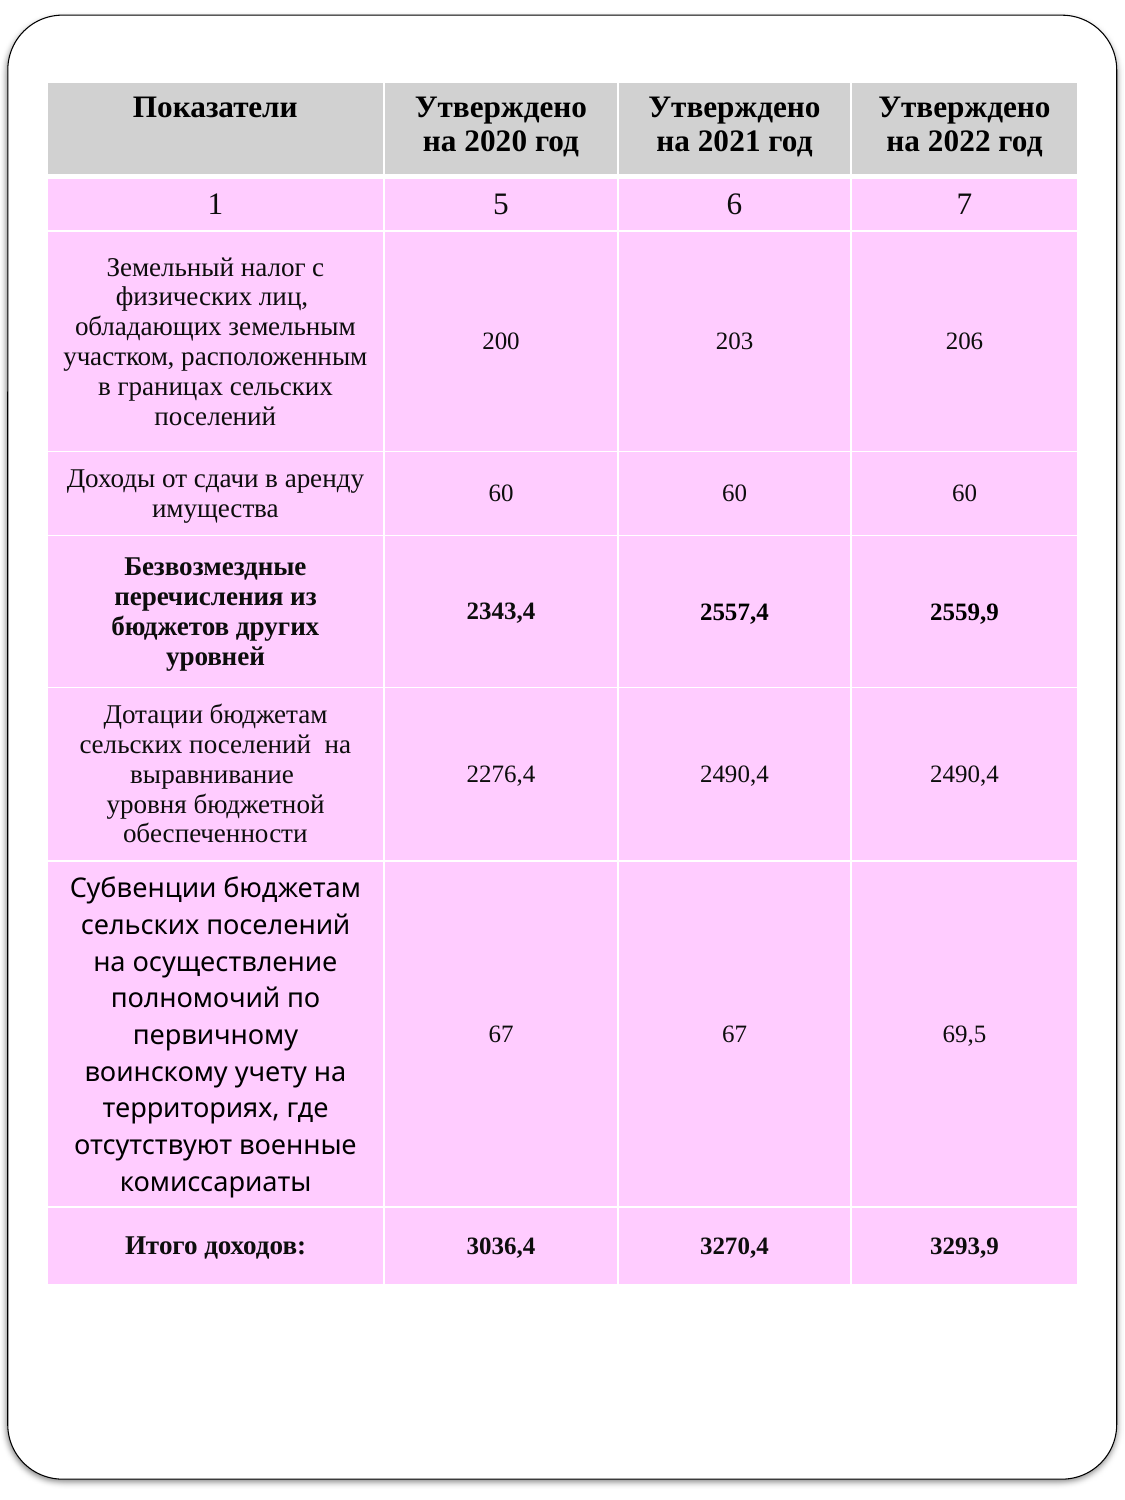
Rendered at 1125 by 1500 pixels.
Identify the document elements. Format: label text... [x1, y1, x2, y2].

table_cell 67 [619, 862, 850, 1206]
table_cell 206 [852, 232, 1077, 451]
table_cell 2559,9 [852, 536, 1077, 687]
table_header Утверждено на 2020 год [385, 83, 617, 174]
table_cell 2557,4 [619, 536, 850, 687]
table_cell 1 [48, 179, 383, 230]
table_cell 69,5 [852, 862, 1077, 1206]
table_cell Субвенции бюджетам сельских поселений на осуществление полномочий по первичному воинскому учету на территориях, где отсутствуют военные комиссариаты [48, 862, 383, 1206]
table_cell 3036,4 [385, 1208, 617, 1284]
table_cell 60 [619, 452, 850, 535]
table_cell 2343,4 [385, 536, 617, 687]
table_header Показатели [48, 83, 383, 174]
table_cell 6 [619, 179, 850, 230]
table_cell 3270,4 [619, 1208, 850, 1284]
table_cell 7 [852, 179, 1077, 230]
table_cell Безвозмездные перечисления из бюджетов других уровней [48, 536, 383, 687]
table_cell Земельный налог с физических лиц, обладающих земельным участком, расположенным в границах сельских поселений [48, 232, 383, 451]
table_cell 60 [852, 452, 1077, 535]
table_cell Дотации бюджетам сельских поселений на выравнивание уровня бюджетной обеспеченности [48, 688, 383, 860]
table_header Утверждено на 2022 год [852, 83, 1077, 174]
table_cell 2490,4 [619, 688, 850, 860]
table_cell 203 [619, 232, 850, 451]
table_cell 2490,4 [852, 688, 1077, 860]
table_cell Доходы от сдачи в аренду имущества [48, 452, 383, 535]
table_cell 2276,4 [385, 688, 617, 860]
table_cell 3293,9 [852, 1208, 1077, 1284]
table_cell 5 [385, 179, 617, 230]
table_cell 200 [385, 232, 617, 451]
table_header Утверждено на 2021 год [619, 83, 850, 174]
table_cell Итого доходов: [48, 1208, 383, 1284]
table_cell 67 [385, 862, 617, 1206]
table_cell 60 [385, 452, 617, 535]
